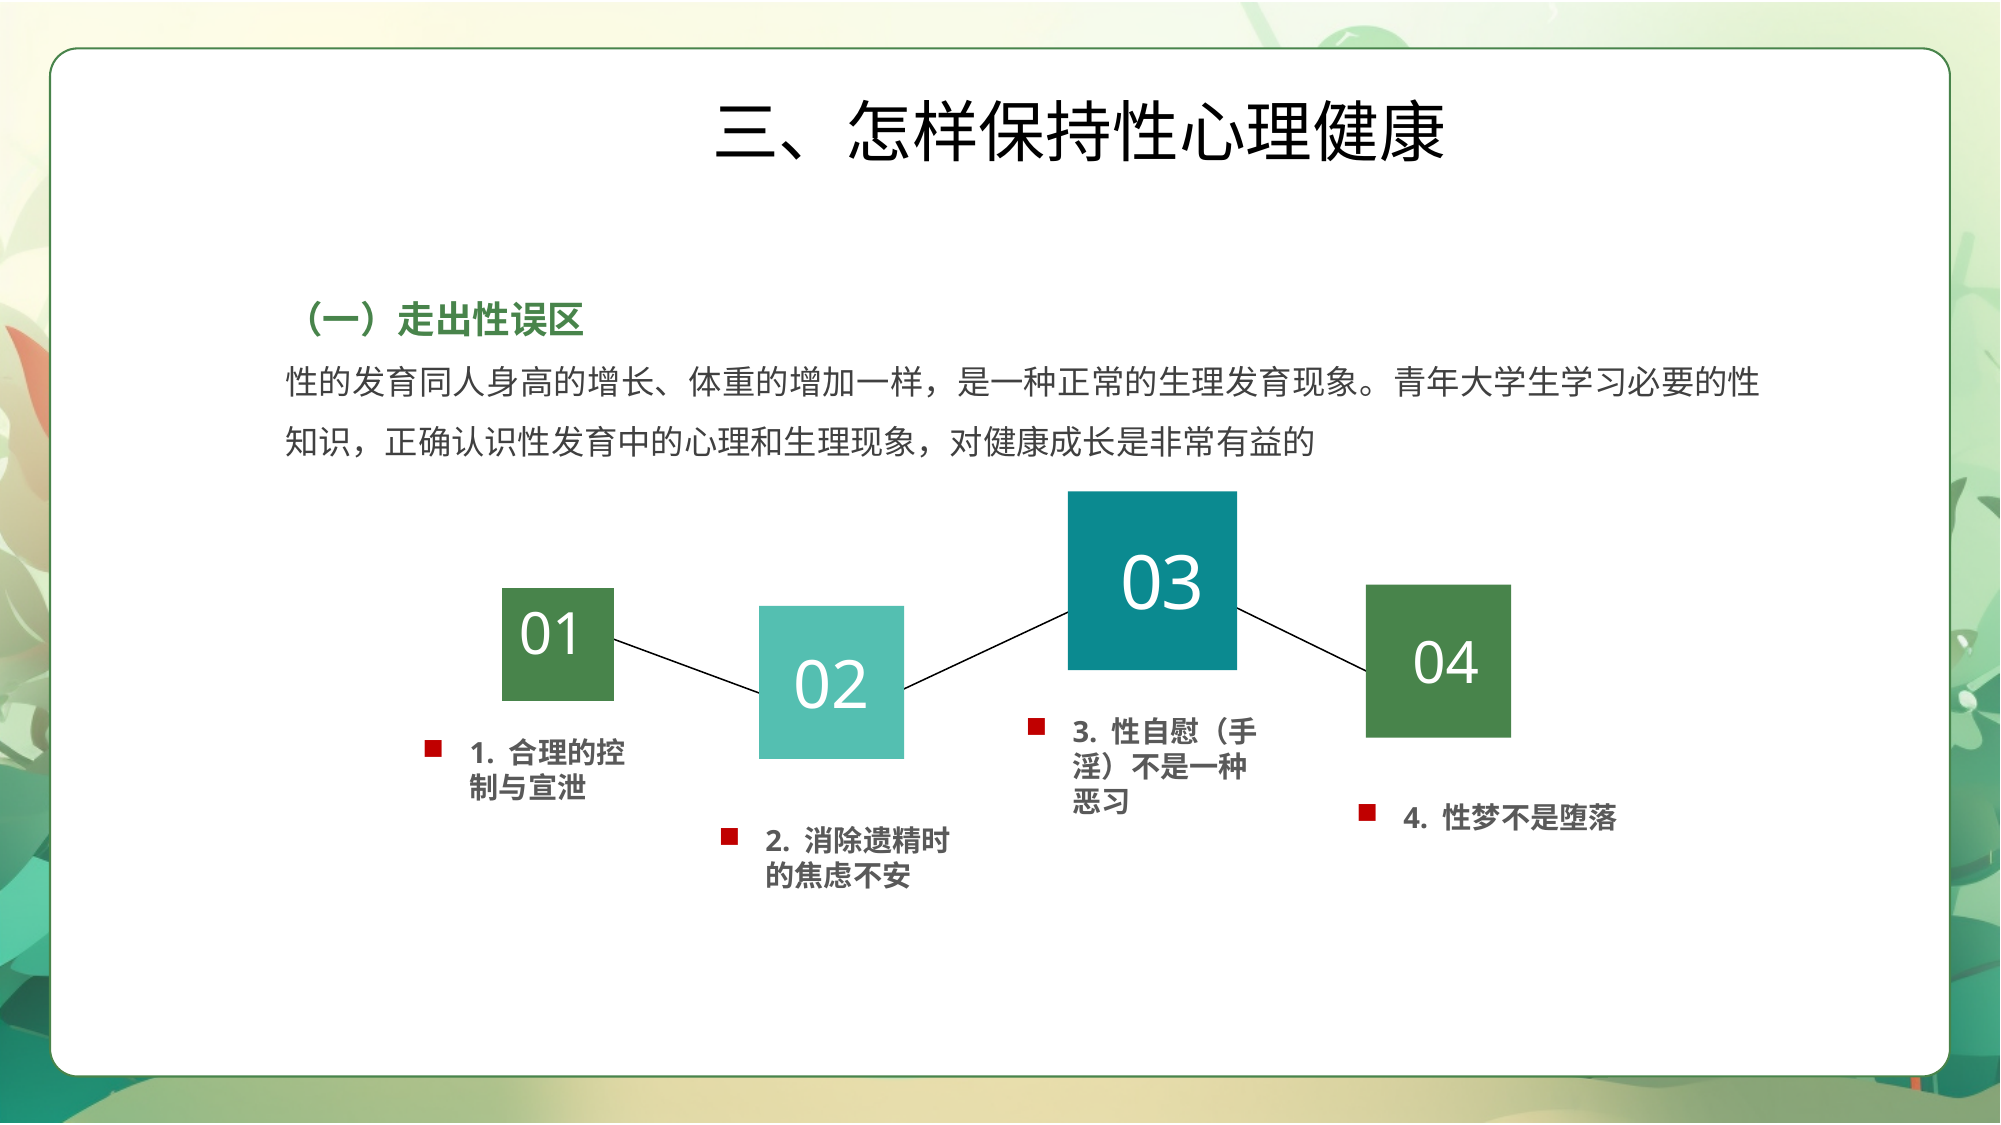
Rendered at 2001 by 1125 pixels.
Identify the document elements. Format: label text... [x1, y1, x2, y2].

text_box 4. 性梦不是堕落 [1341, 791, 1649, 842]
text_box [1067, 491, 1238, 671]
text_box 三、怎样保持性心理健康 [459, 82, 1700, 177]
text_box 1. 合理的控制与宣泄 [407, 727, 655, 813]
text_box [1365, 584, 1512, 738]
text_box （一）走出性误区 性的发育同人身高的增长、体重的增加一样，是一种正常的生理发育现象。青年大学生学习必要的性知识，正确认识性发育中的心理和生理现象，对健康成长是非常有益的 [270, 266, 1777, 469]
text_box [502, 588, 615, 701]
picture [0, 2, 2000, 1123]
text_box 3. 性自慰（手淫）不是一种恶习 [1010, 722, 1279, 826]
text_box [608, 569, 1402, 722]
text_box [759, 605, 905, 760]
text_box 2. 消除遗精时的焦虑不安 [703, 815, 971, 901]
